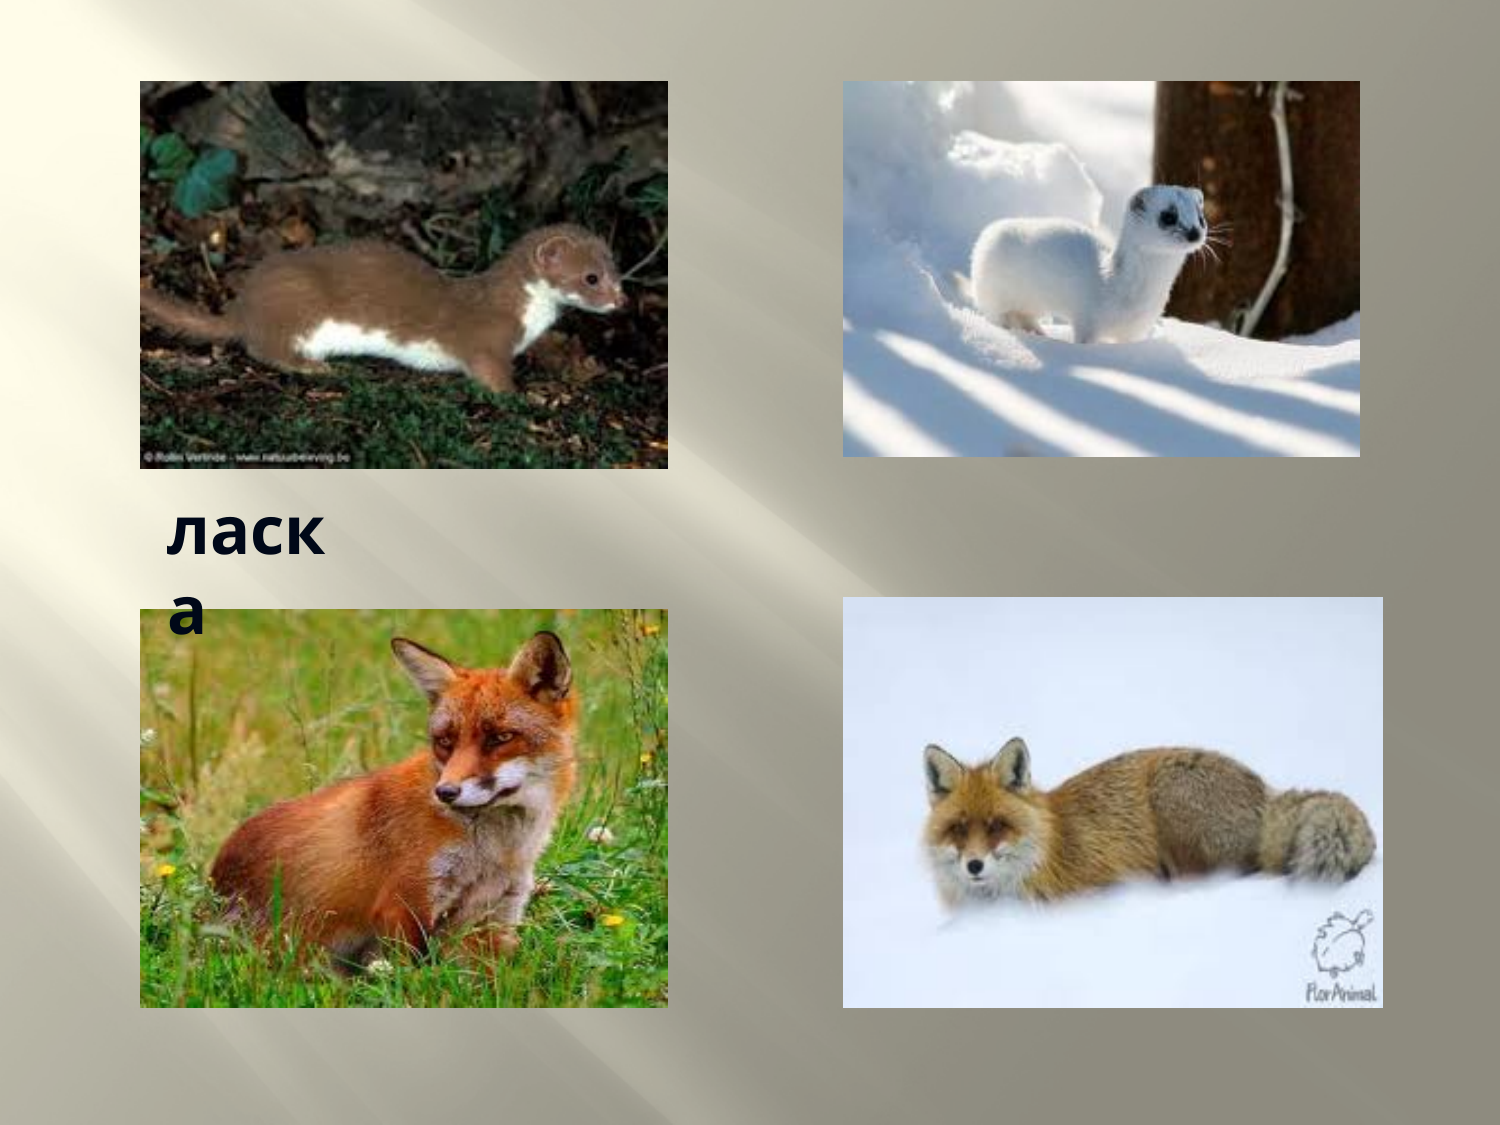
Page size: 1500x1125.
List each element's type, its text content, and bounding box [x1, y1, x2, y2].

picture [843, 81, 1360, 458]
picture [140, 81, 669, 469]
picture [843, 597, 1383, 1008]
picture [140, 609, 669, 1009]
text_box ласка [152, 491, 364, 609]
